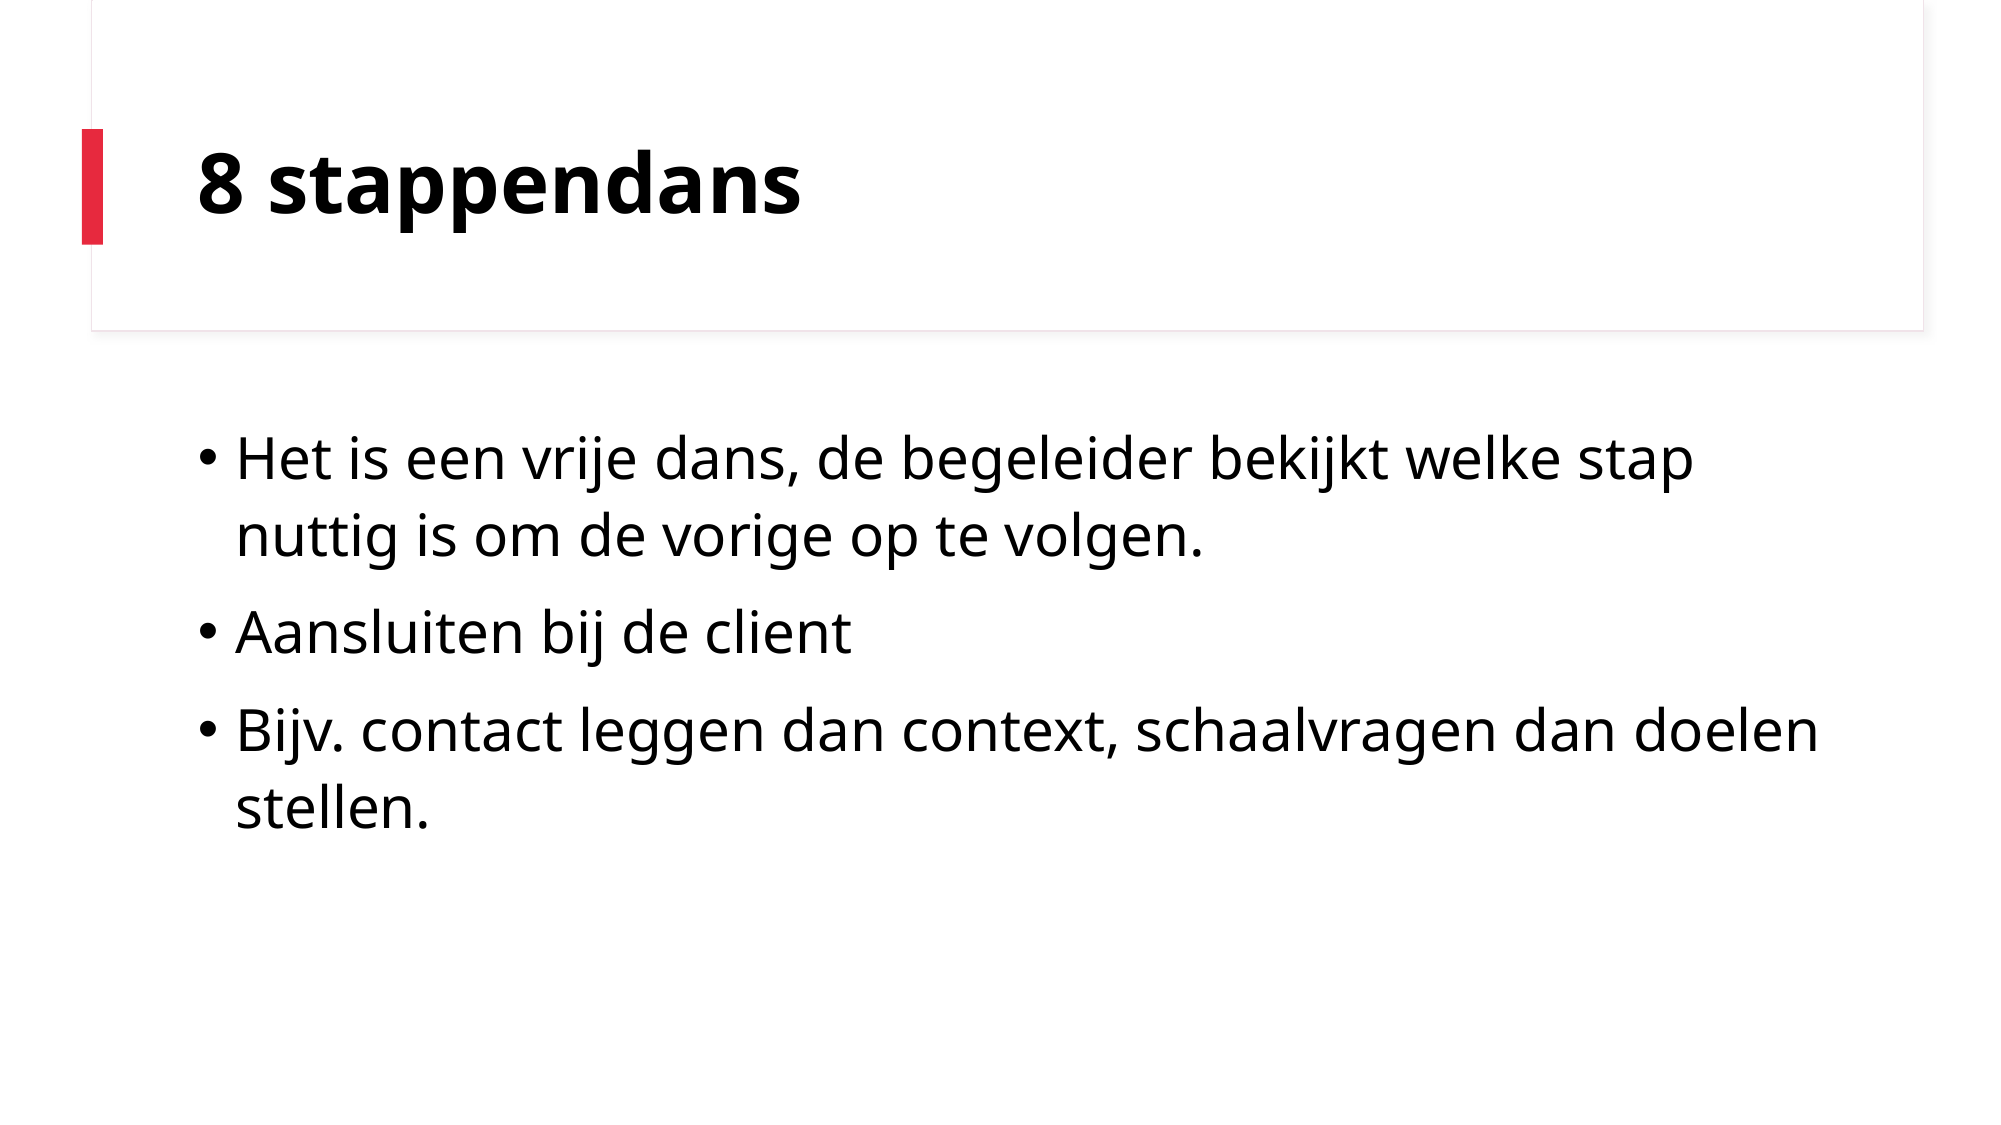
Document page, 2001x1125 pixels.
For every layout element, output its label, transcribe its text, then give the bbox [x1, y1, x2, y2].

list Het is een vrije dans, de begeleider bekijkt welke stap nuttig is om de vorige op te volgen. Aansluiten bij de client Bijv. contact leggen dan context, schaalvragen dan doelen stellen. [183, 406, 1851, 1013]
title 8 stappendans [183, 90, 1851, 284]
